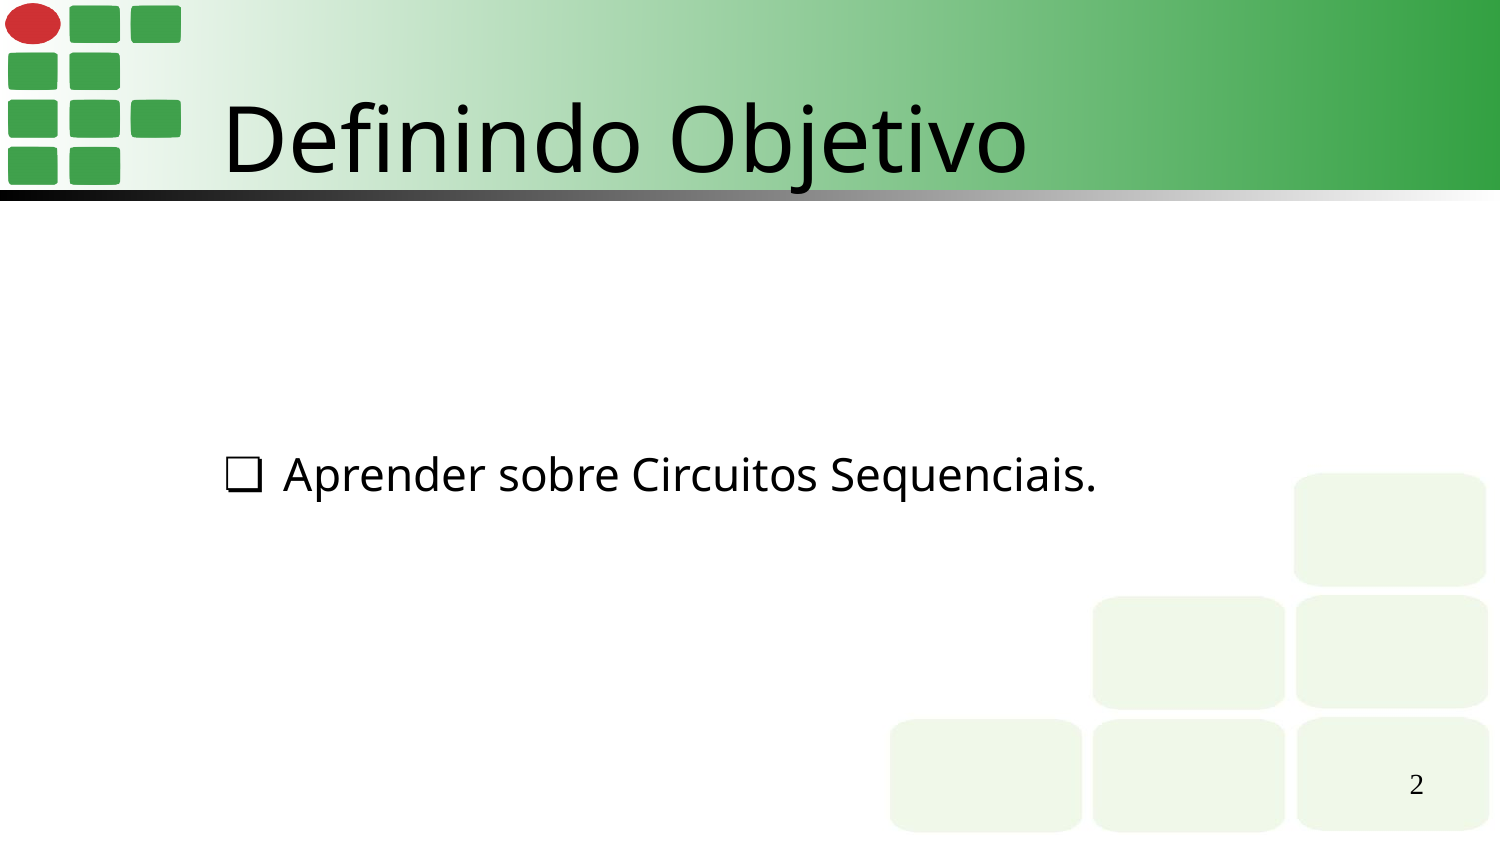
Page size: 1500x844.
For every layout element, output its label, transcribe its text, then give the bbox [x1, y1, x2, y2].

text_box Aprender sobre Circuitos Sequenciais. [193, 248, 1469, 769]
slide_number ‹#› [1075, 769, 1425, 827]
picture [803, 441, 1495, 835]
text_box Definindo Objetivo [206, 26, 1468, 207]
picture [5, 3, 181, 185]
